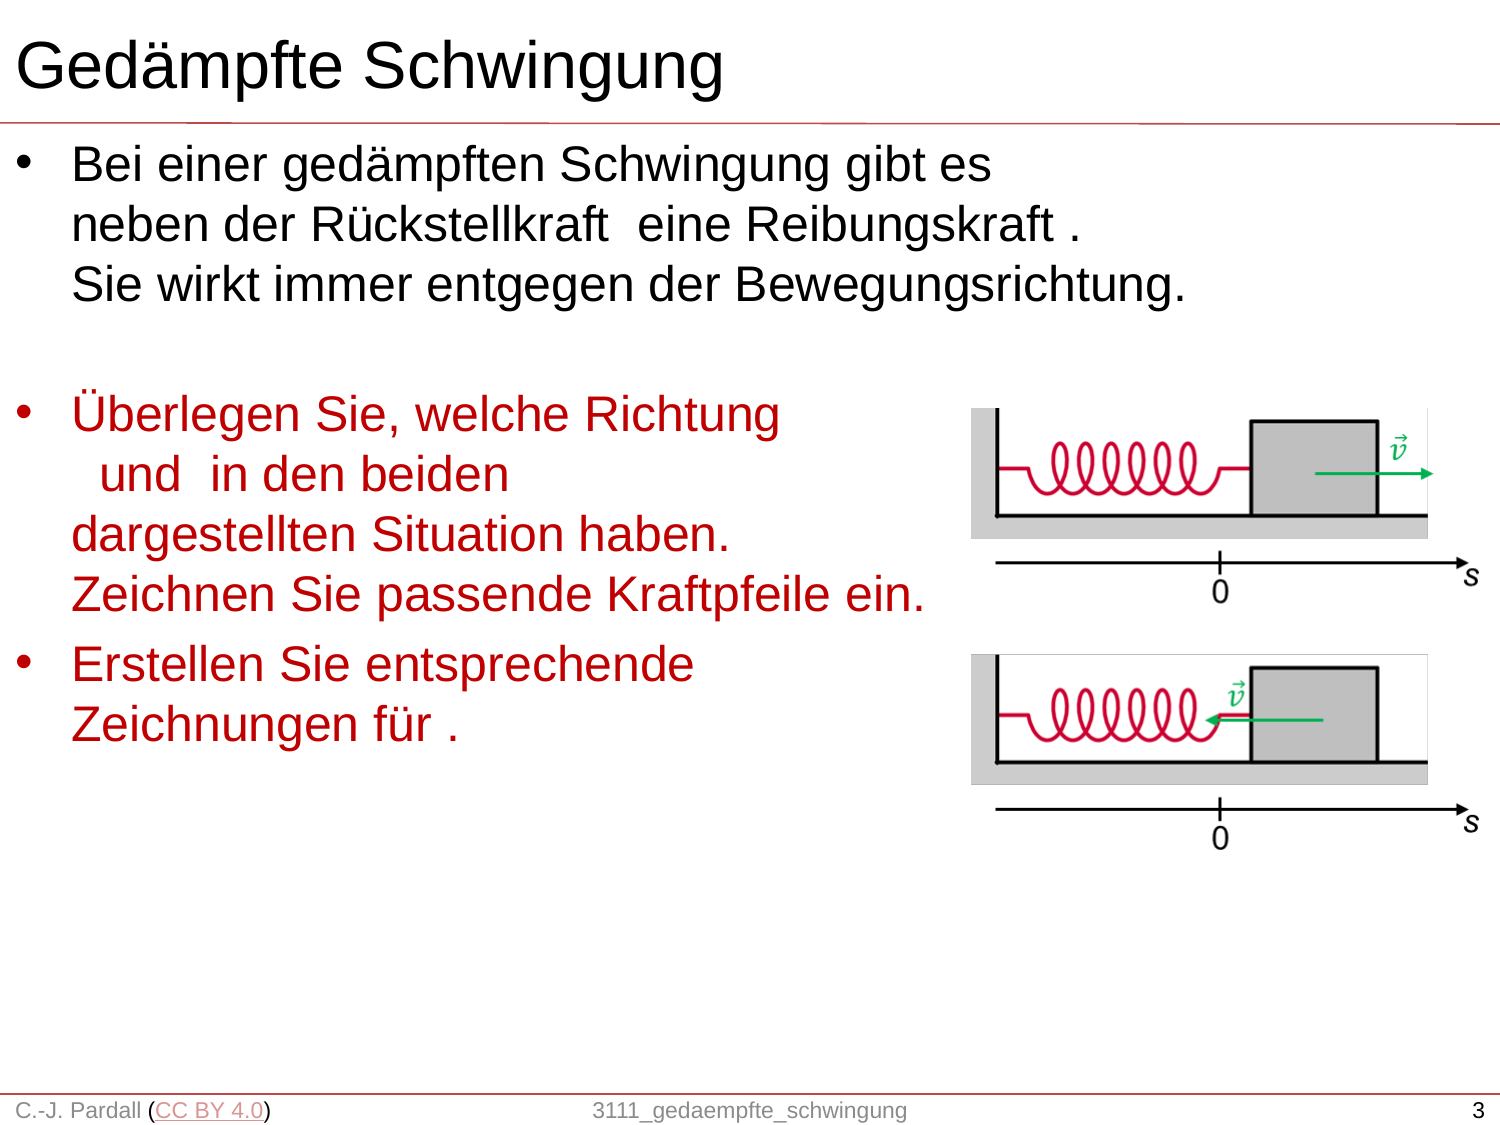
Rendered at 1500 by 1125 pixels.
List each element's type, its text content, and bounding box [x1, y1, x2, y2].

slide_number C.-J. Pardall [0, 1094, 350, 1125]
footer 3111_gedaempfte_schwingung [512, 1094, 988, 1125]
picture [971, 408, 1500, 879]
title Gedämpfte Schwingung [0, 0, 1500, 123]
